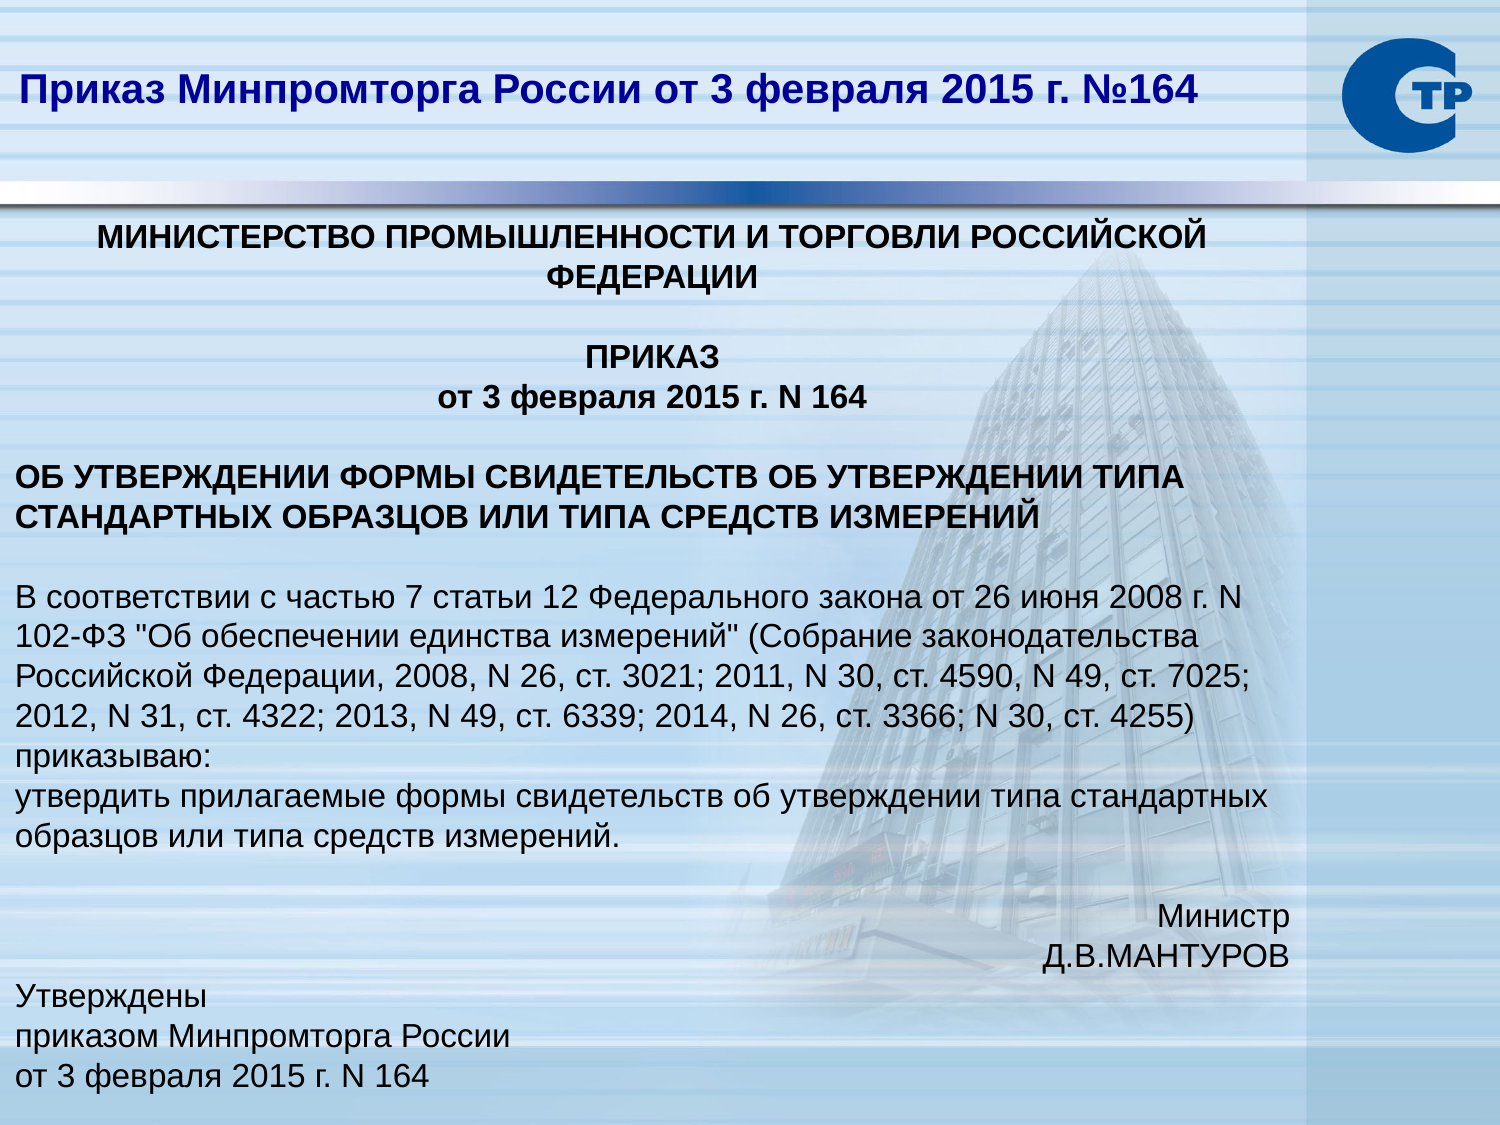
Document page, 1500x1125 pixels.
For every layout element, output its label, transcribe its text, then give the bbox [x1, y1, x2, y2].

text_box МИНИСТЕРСТВО ПРОМЫШЛЕННОСТИ И ТОРГОВЛИ РОССИЙСКОЙ ФЕДЕРАЦИИ ПРИКАЗ от 3 февраля 2015 г. N 164 ОБ УТВЕРЖДЕНИИ ФОРМЫ СВИДЕТЕЛЬСТВ ОБ УТВЕРЖДЕНИИ ТИПА СТАНДАРТНЫХ ОБРАЗЦОВ ИЛИ ТИПА СРЕДСТВ ИЗМЕРЕНИЙ В соответствии с частью 7 статьи 12 Федерального закона от 26 июня 2008 г. N 102-ФЗ "Об обеспечении единства измерений" (Собрание законодательства Российской Федерации, 2008, N 26, ст. 3021; 2011, N 30, ст. 4590, N 49, ст. 7025; 2012, N 31, ст. 4322; 2013, N 49, ст. 6339; 2014, N 26, ст. 3366; N 30, ст. 4255) приказываю: утвердить прилагаемые формы свидетельств об утверждении типа стандартных образцов или типа средств измерений. Министр Д.В.МАНТУРОВ Утверждены приказом Минпромторга России от 3 февраля 2015 г. N 164 [0, 208, 1306, 1102]
text_box Приказ Минпромторга России от 3 февраля 2015 г. №164 [4, 54, 1214, 120]
picture [0, 0, 1500, 1125]
